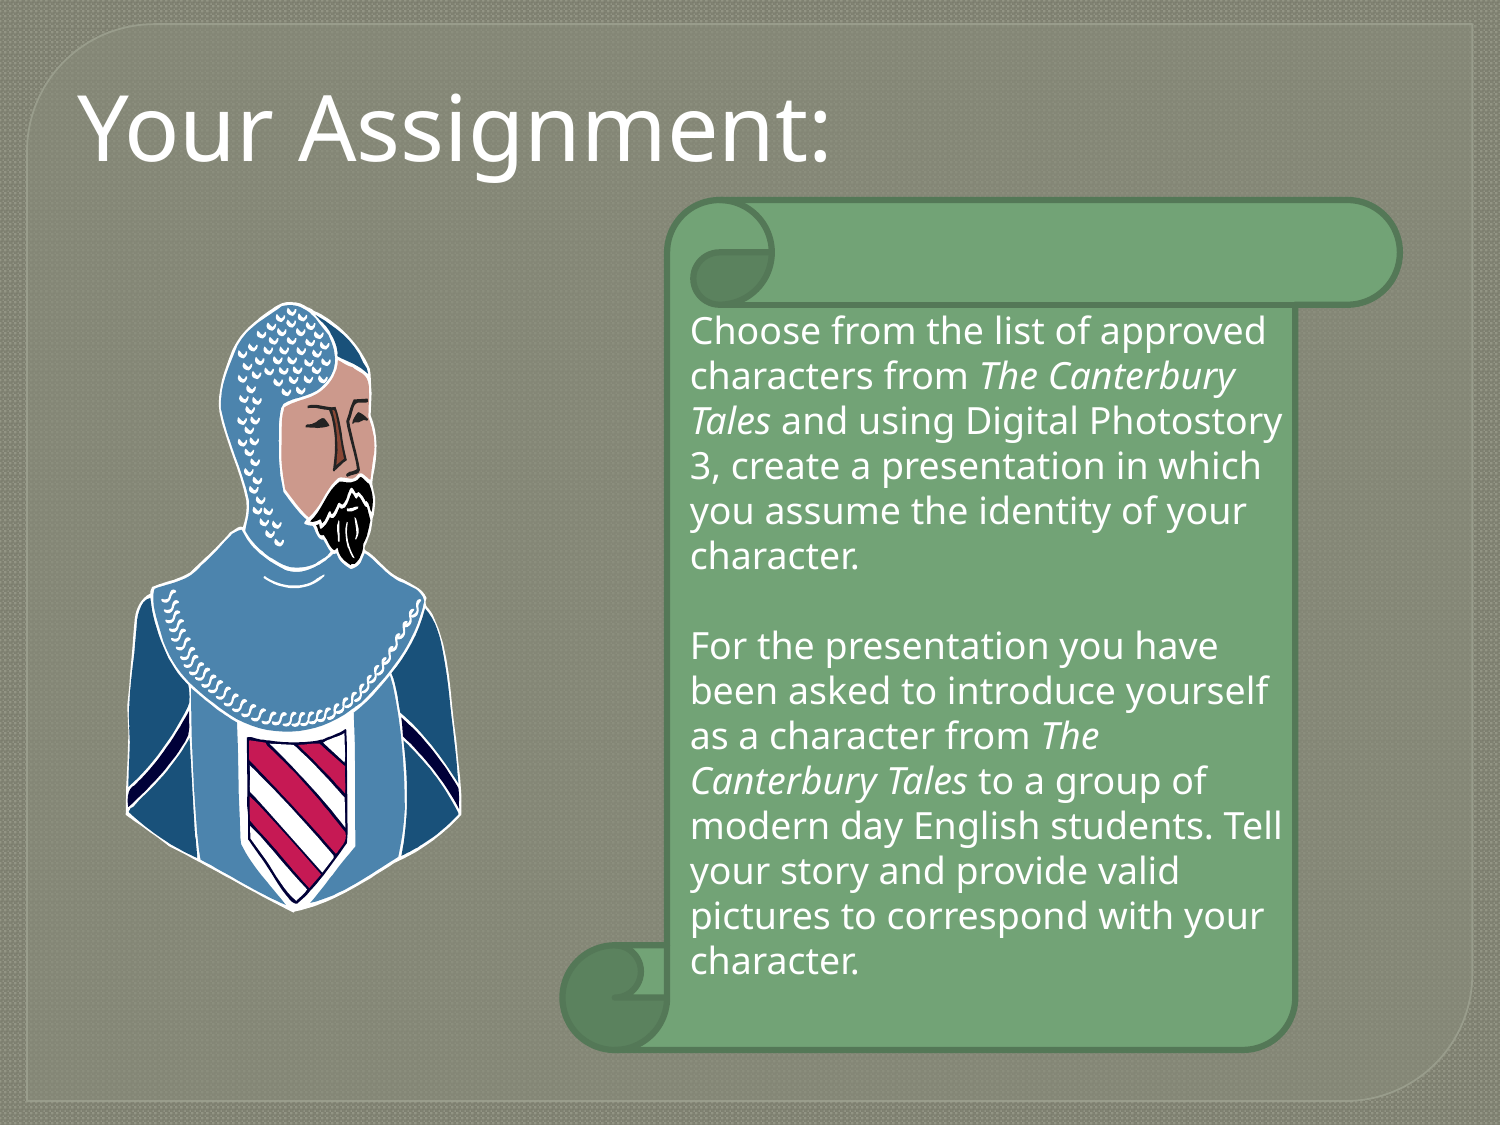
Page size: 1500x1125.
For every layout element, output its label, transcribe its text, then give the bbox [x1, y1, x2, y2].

picture [124, 299, 463, 913]
text_box Your Assignment: [62, 62, 1075, 188]
text_box Choose from the list of approved characters from The Canterbury Tales and using Digital Photostory 3, create a presentation in which you assume the identity of your character. For the presentation you have been asked to introduce yourself as a character from The Canterbury Tales to a group of modern day English students. Tell your story and provide valid pictures to correspond with your character. [675, 299, 1300, 990]
text_box [559, 196, 1404, 1054]
